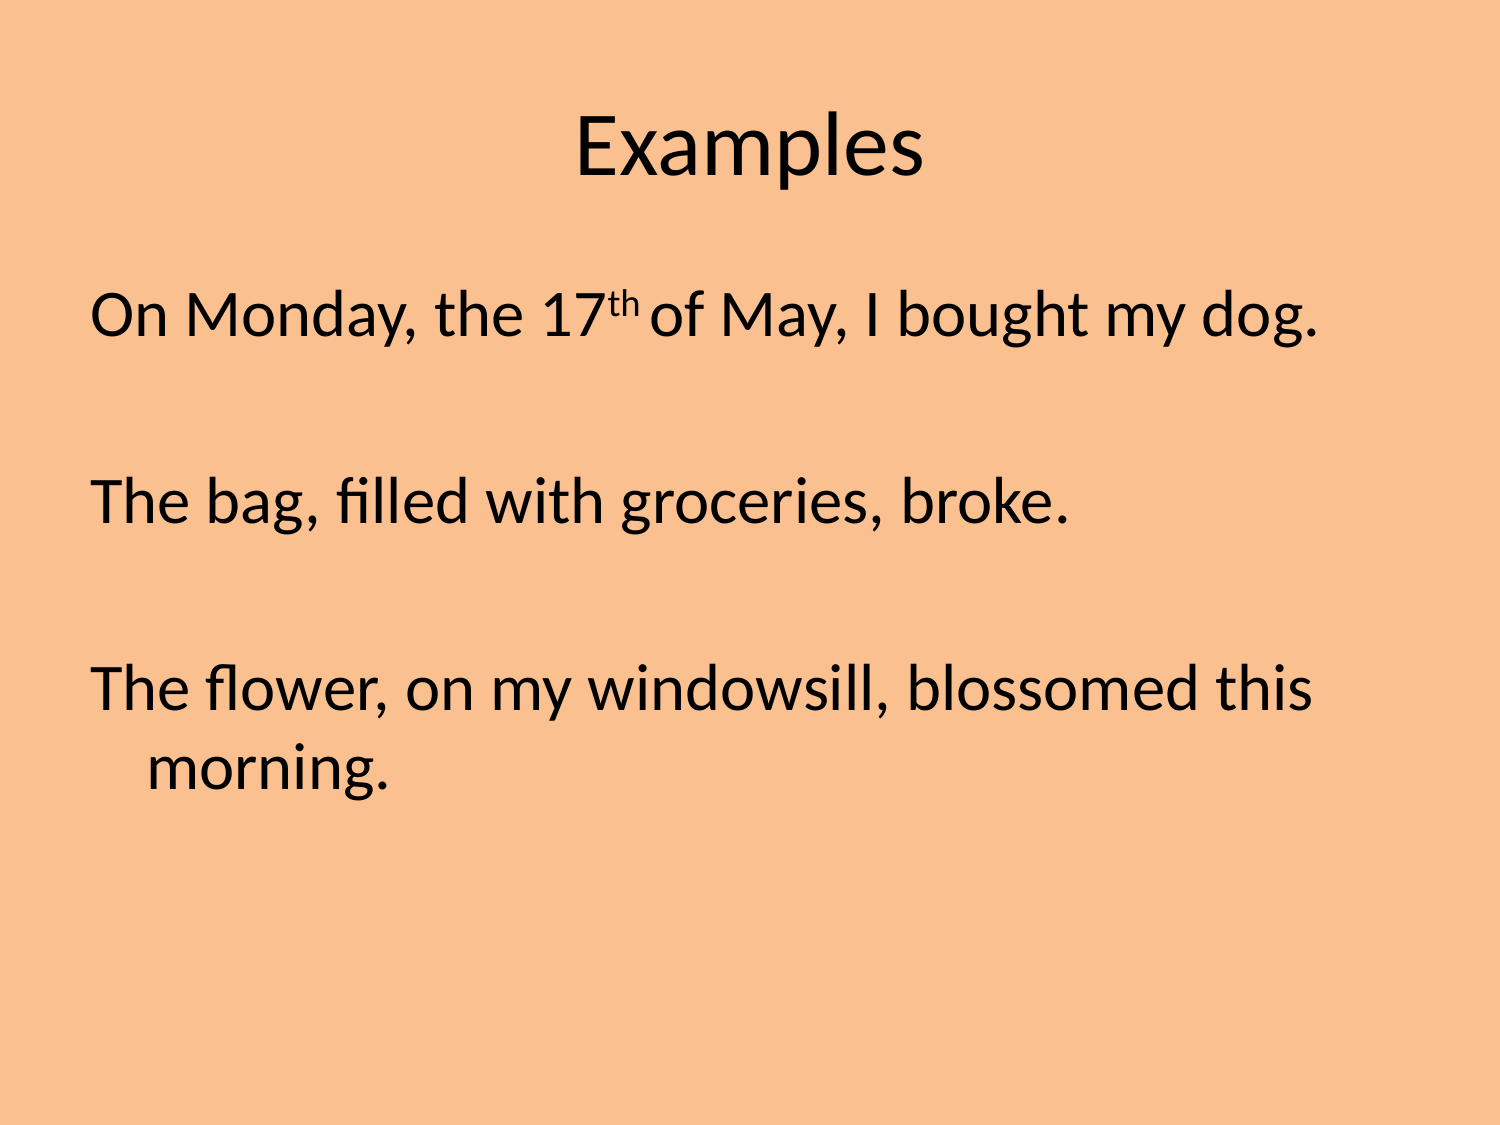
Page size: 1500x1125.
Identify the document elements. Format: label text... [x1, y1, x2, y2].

list On Monday, the 17th of May, I bought my dog. The bag, filled with groceries, broke. The flower, on my windowsill, blossomed this morning. [75, 262, 1425, 1005]
title Examples [75, 45, 1425, 233]
